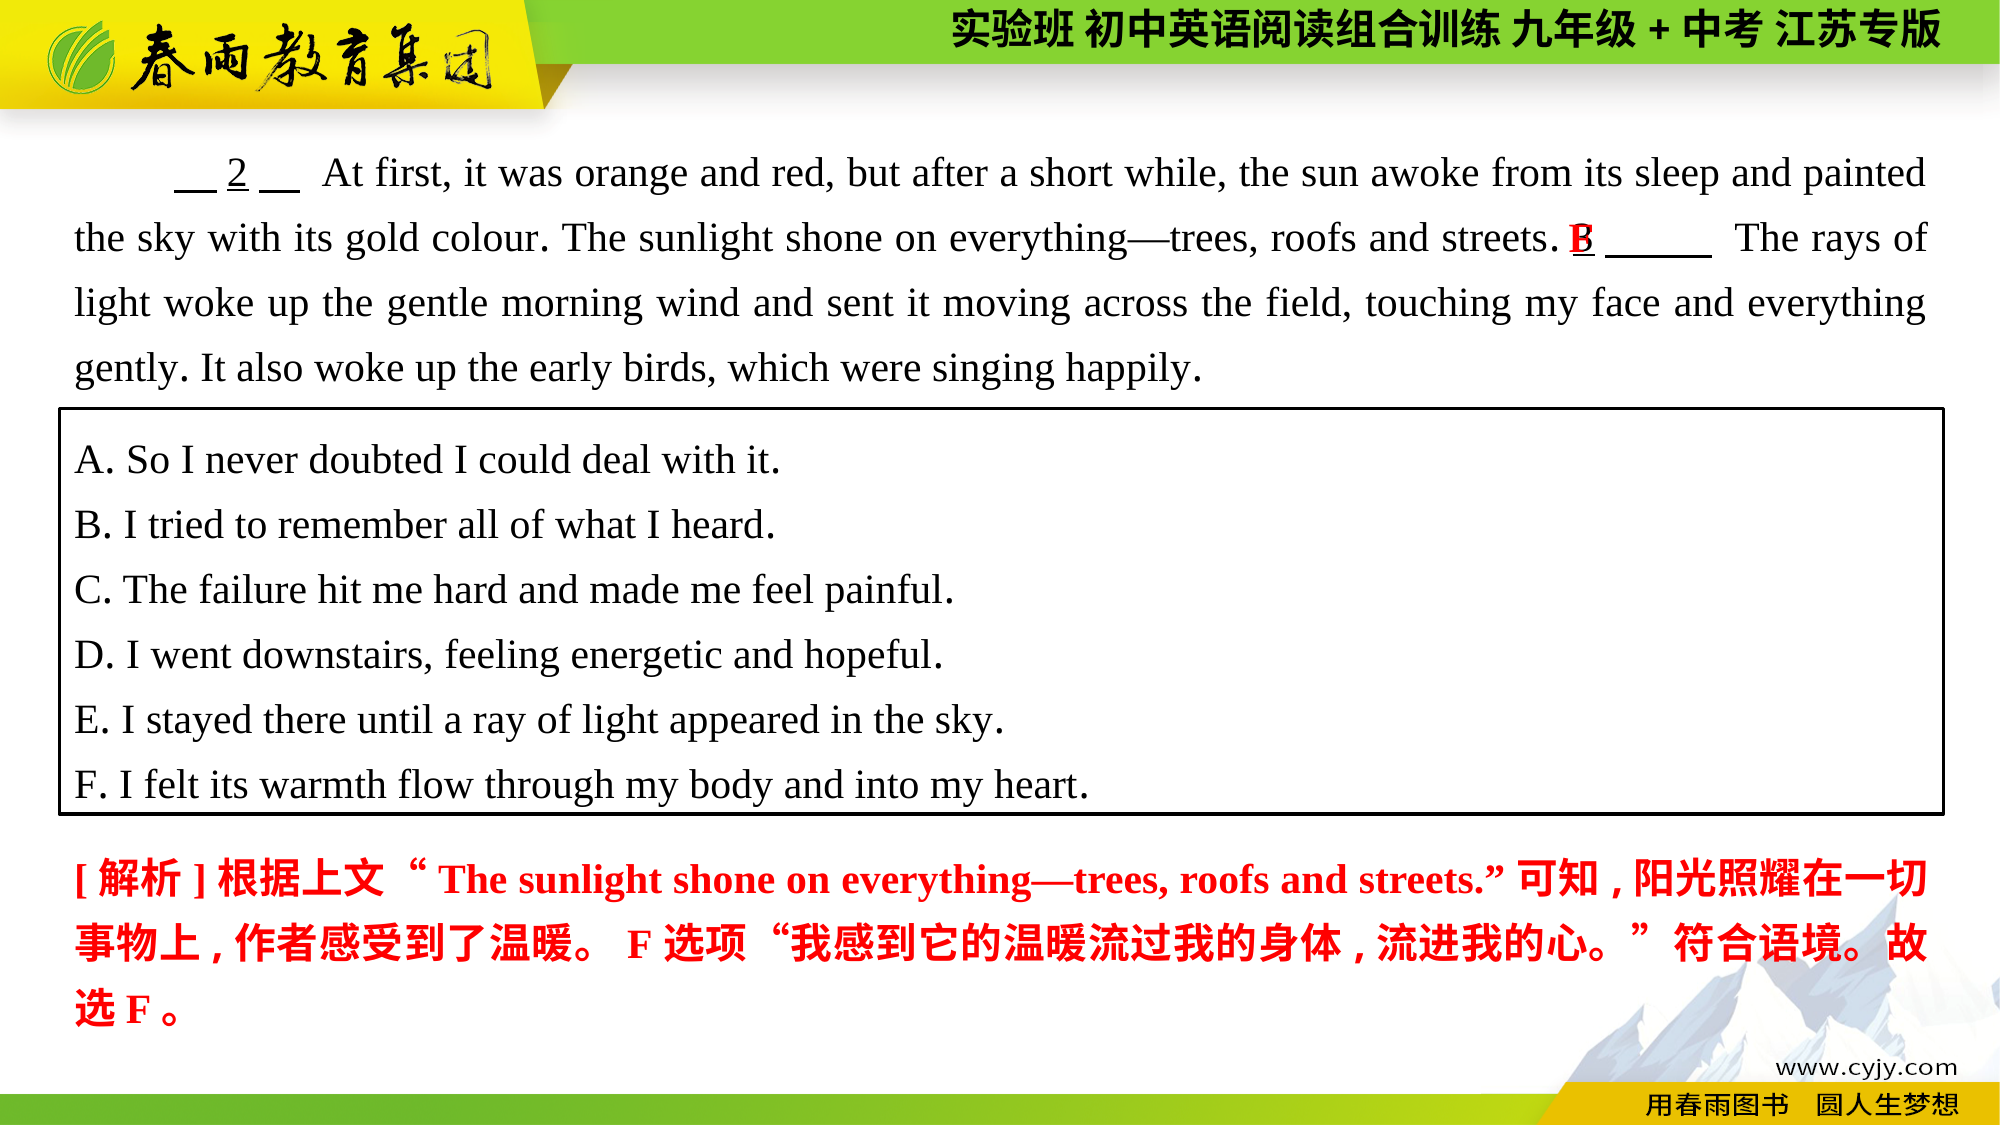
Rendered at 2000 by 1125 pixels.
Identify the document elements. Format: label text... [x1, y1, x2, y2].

text_box [解析]根据上文“The sunlight shone on everything—trees, roofs and streets.”可知,阳光照耀在一切事物上,作者感受到了温暖。F选项“我感到它的温暖流过我的身体,流进我的心。”符合语境。故选F。 [59, 829, 1944, 1040]
text_box A. So I never doubted I could deal with it. B. I tried to remember all of what I heard. C. The failure hit me hard and made me feel painful. D. I went downstairs, feeling energetic and hopeful. E. I stayed there until a ray of light appeared in the sky. F. I felt its warmth flow through my body and into my heart. [59, 408, 1944, 814]
list 2 At first, it was orange and red, but after a short while, the sun awoke from its sleep and painted the sky with its gold colour. The sunlight shone on everything—trees, roofs and streets. 3 The rays of light woke up the gentle morning wind and sent it moving across the field, touching my face and everything gently. It also woke up the early birds, which were singing happily. [59, 122, 1944, 401]
picture [0, 0, 2000, 1125]
text_box F [1553, 188, 1610, 269]
